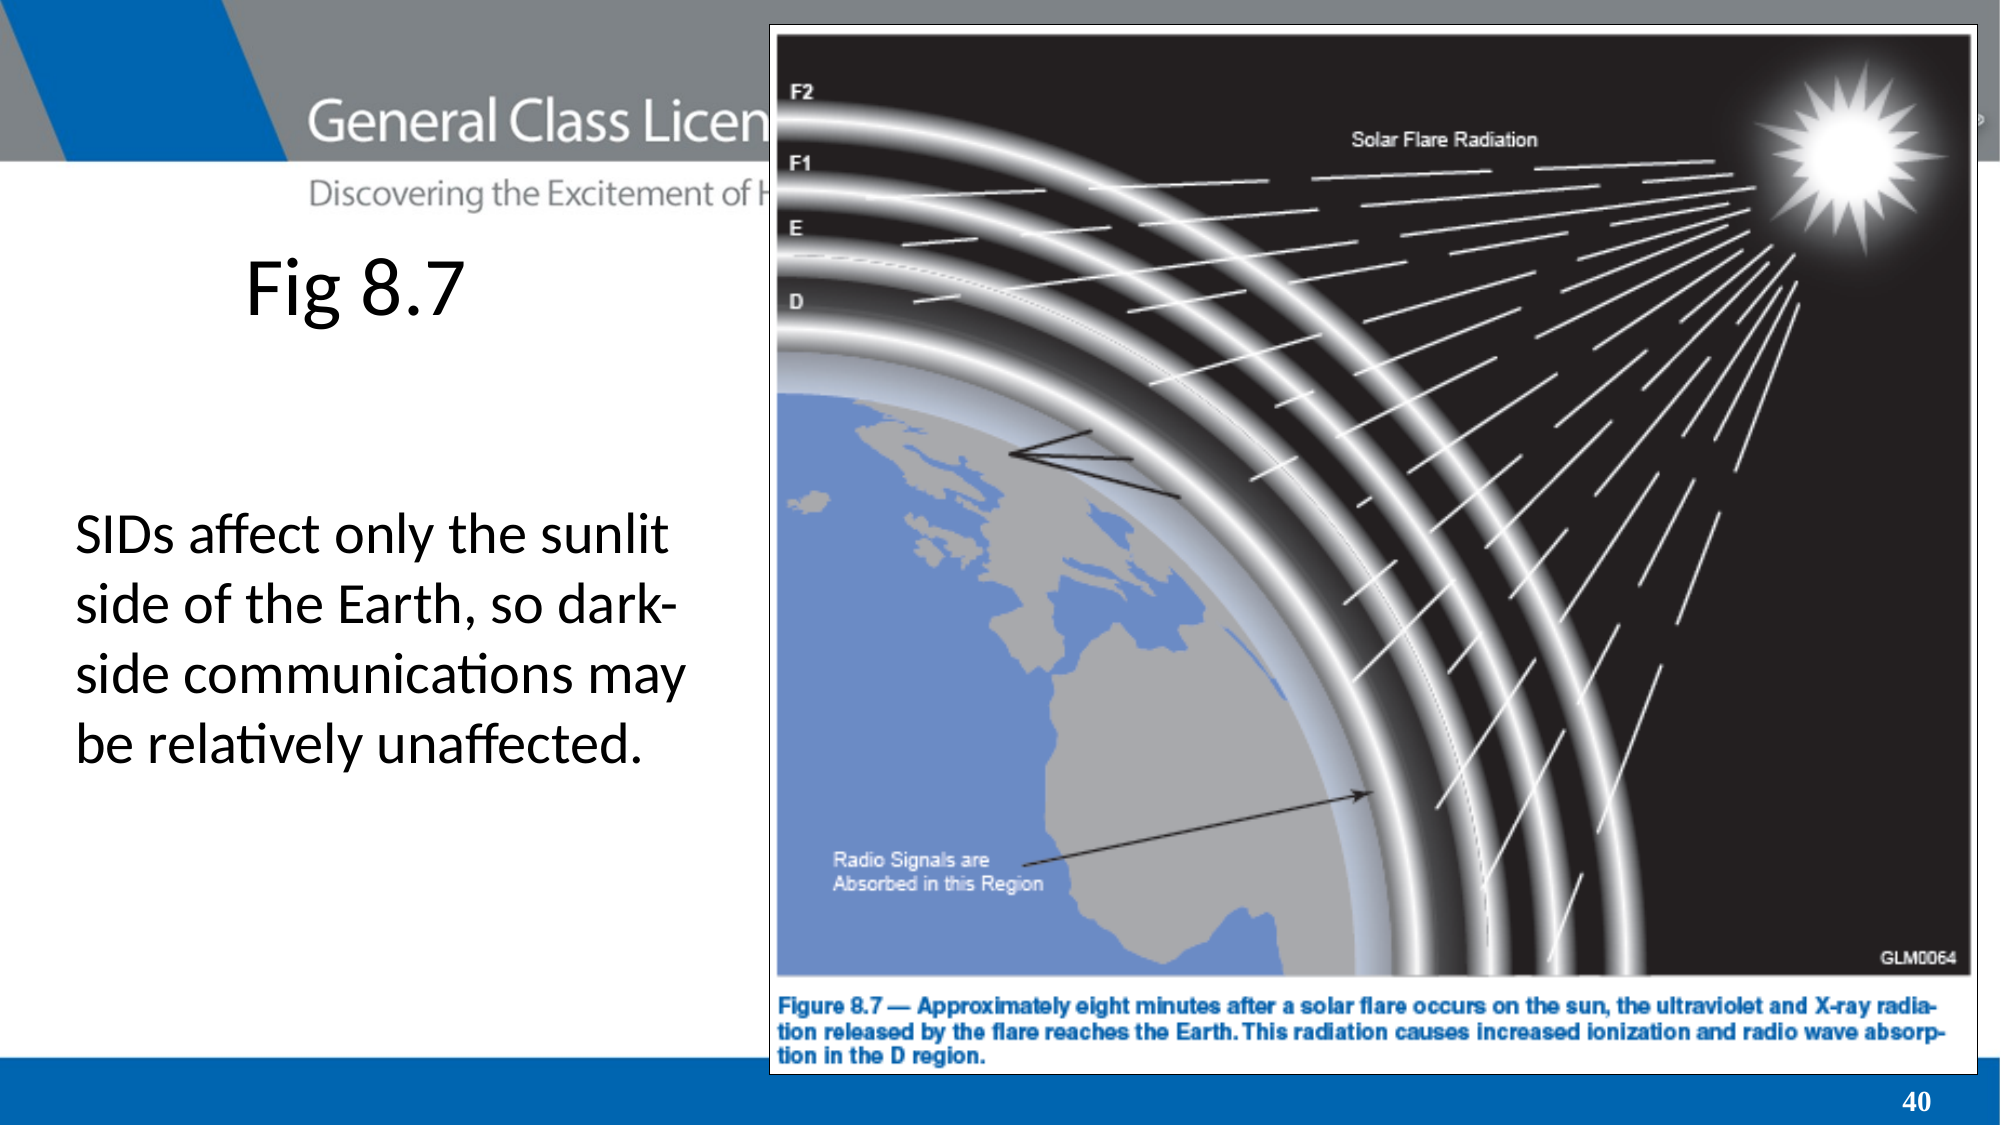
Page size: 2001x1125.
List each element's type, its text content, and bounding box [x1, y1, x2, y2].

title Fig 8.7 [62, 224, 650, 413]
picture [0, 0, 2001, 1125]
text_box SIDs affect only the sunlit side of the Earth, so dark-side communications may be relatively unaffected. [60, 487, 711, 783]
